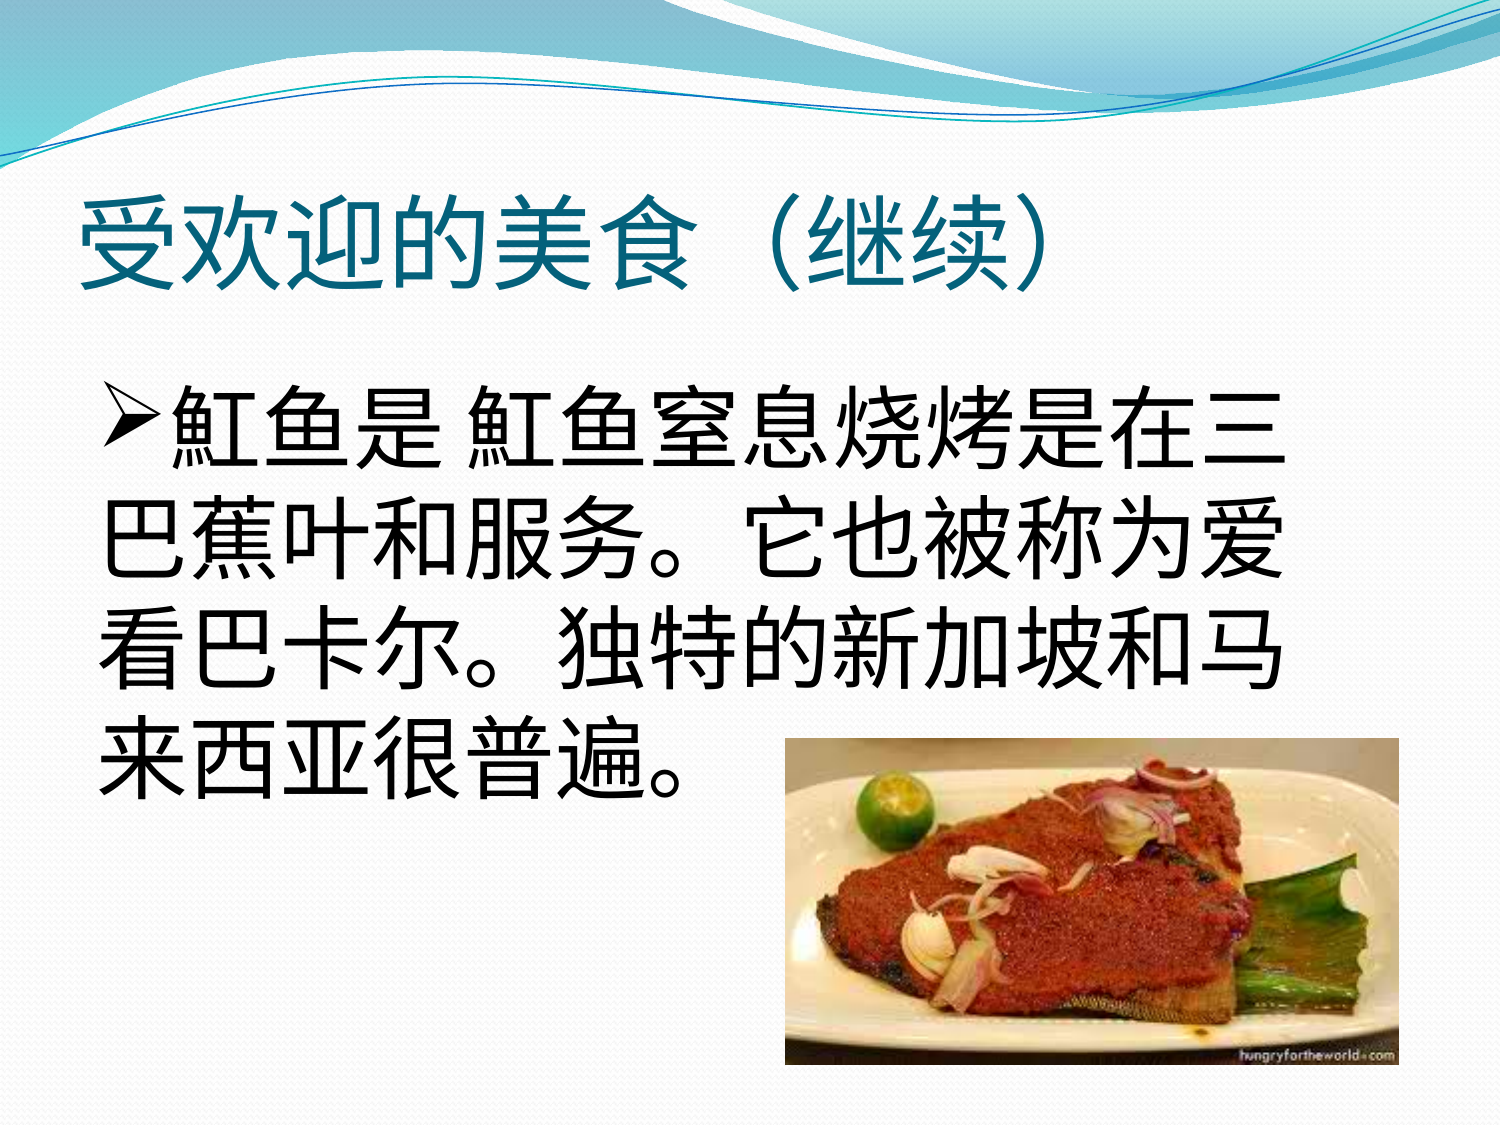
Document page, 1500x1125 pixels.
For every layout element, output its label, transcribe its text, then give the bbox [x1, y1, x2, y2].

title 受欢迎的美食（继续） [75, 115, 1438, 303]
text_box 魟鱼是 魟鱼窒息烧烤是在三巴蕉叶和服务。它也被称为爱看巴卡尔。独特的新加坡和马来西亚很普遍。 [82, 363, 1348, 818]
picture [784, 737, 1399, 1066]
